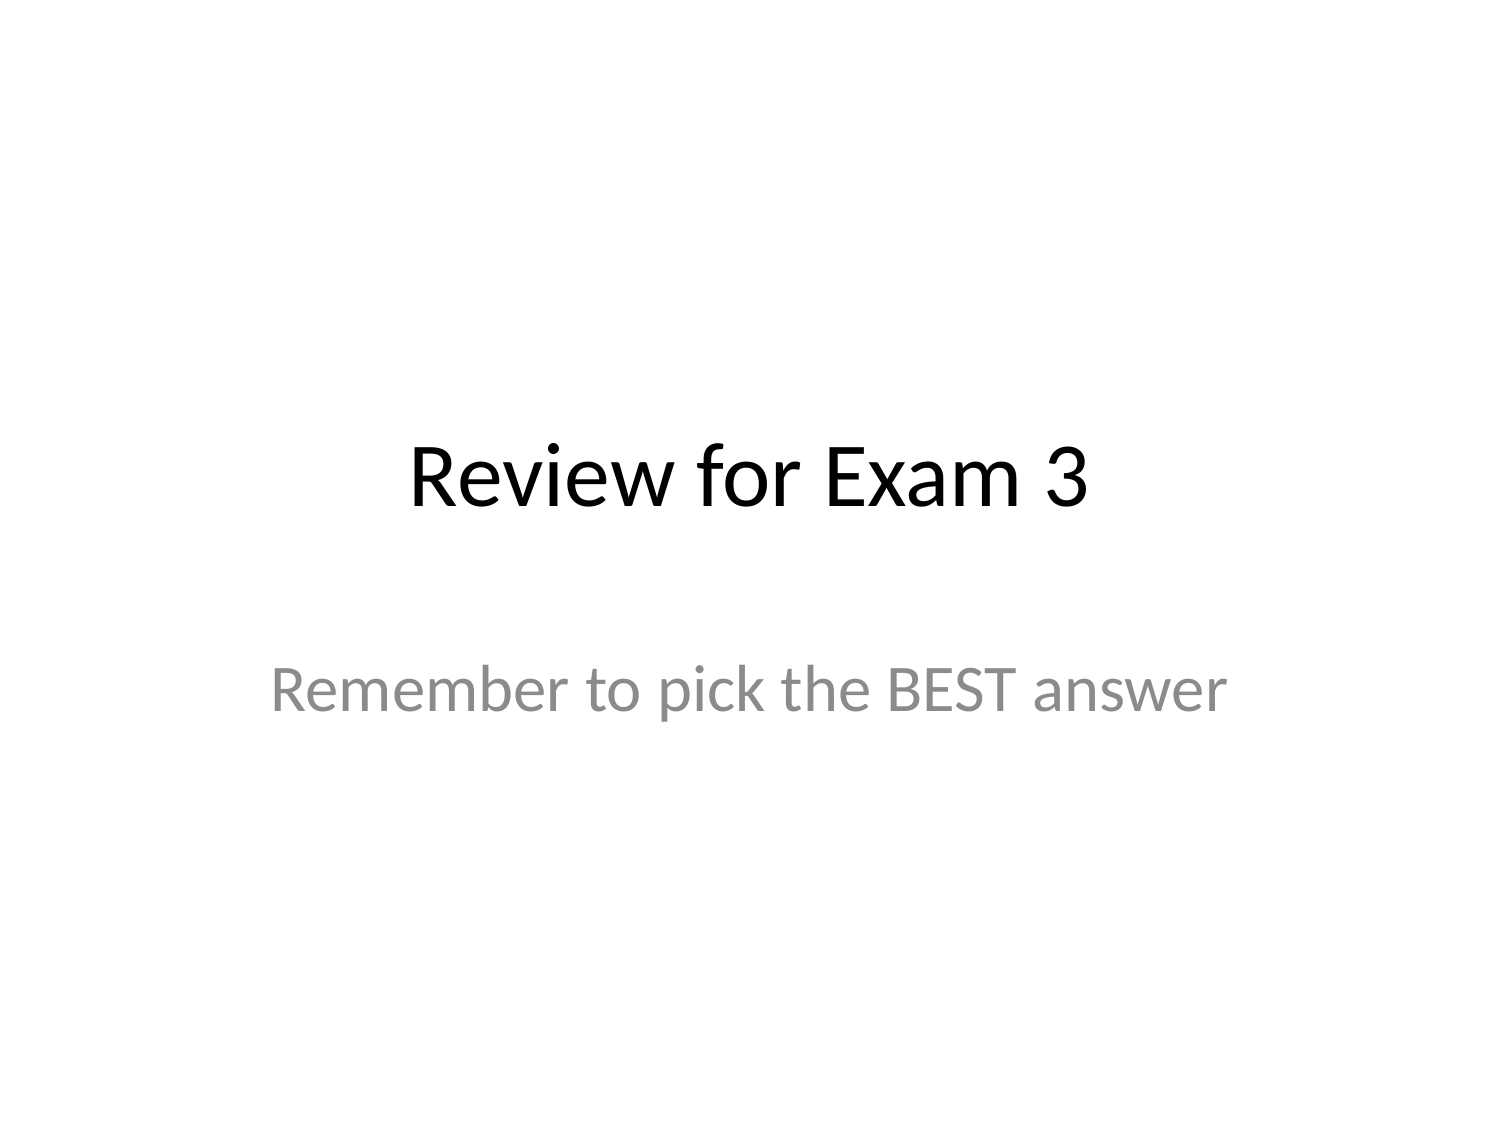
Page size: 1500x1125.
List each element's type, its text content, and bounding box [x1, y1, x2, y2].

title Review for Exam 3 [112, 349, 1388, 591]
subtitle Remember to pick the BEST answer [225, 637, 1275, 925]
